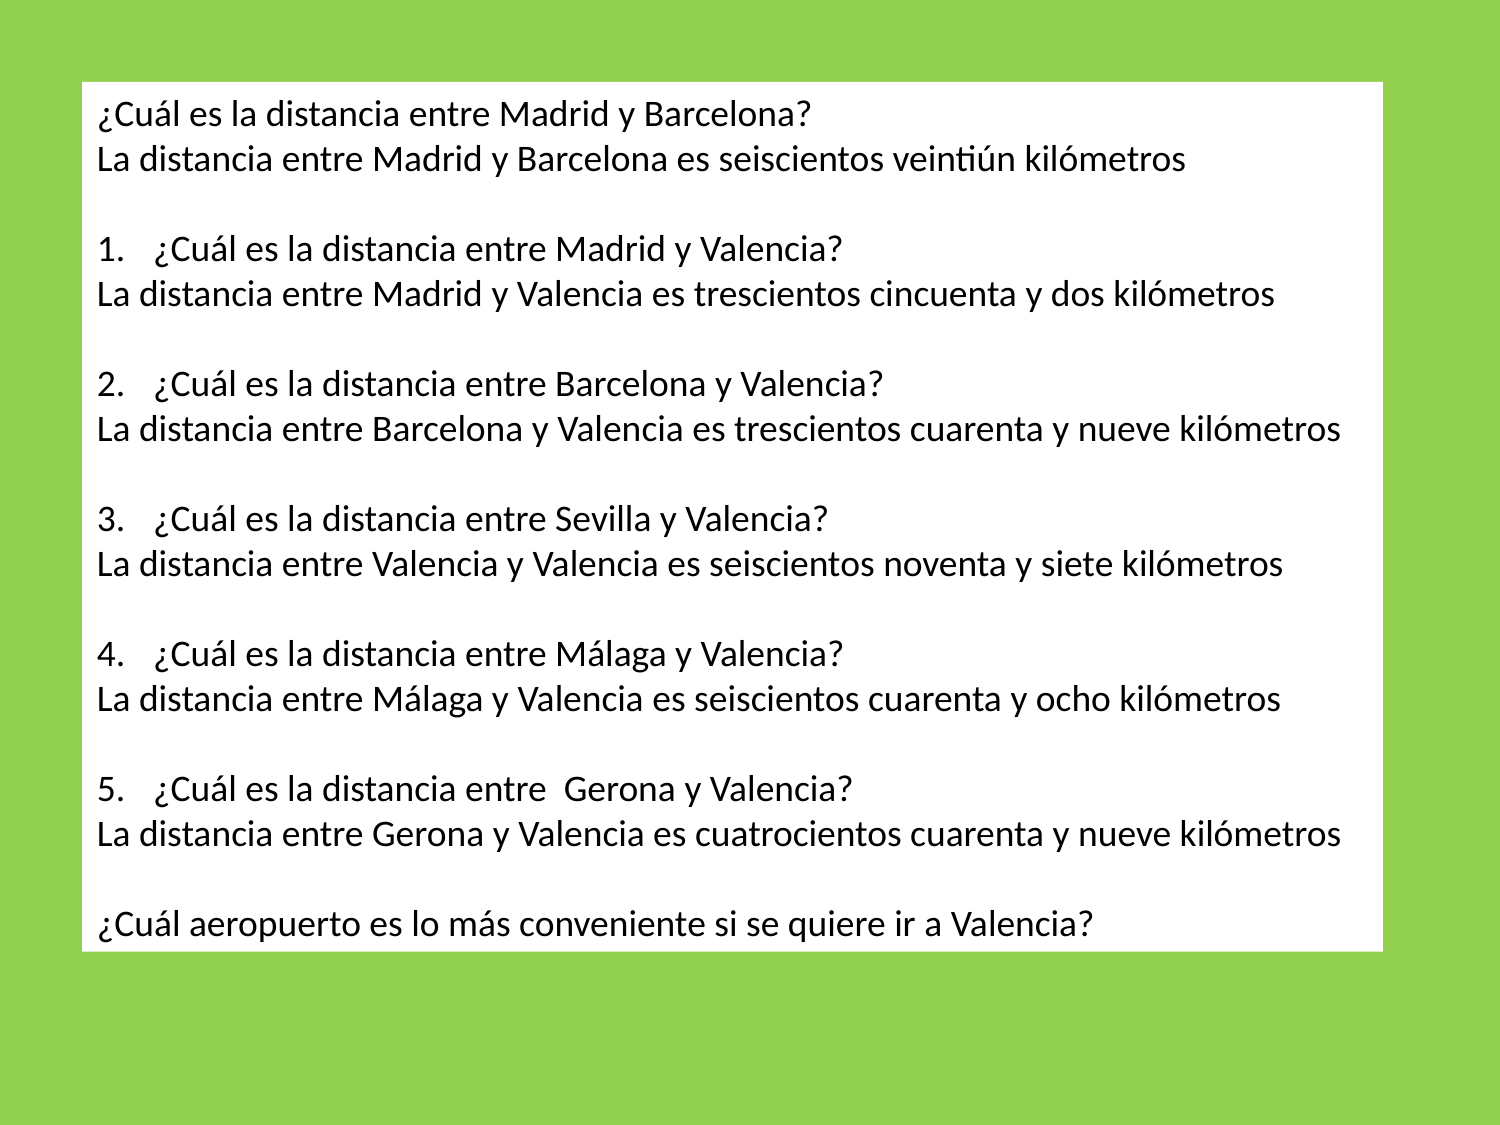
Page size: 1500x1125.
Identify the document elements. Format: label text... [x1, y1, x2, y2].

text_box ¿Cuál es la distancia entre Madrid y Barcelona? La distancia entre Madrid y Barcelona es seiscientos veintiún kilómetros ¿Cuál es la distancia entre Madrid y Valencia? La distancia entre Madrid y Valencia es trescientos cincuenta y dos kilómetros 2. ¿Cuál es la distancia entre Barcelona y Valencia? La distancia entre Barcelona y Valencia es trescientos cuarenta y nueve kilómetros 3. ¿Cuál es la distancia entre Sevilla y Valencia? La distancia entre Valencia y Valencia es seiscientos noventa y siete kilómetros 4. ¿Cuál es la distancia entre Málaga y Valencia? La distancia entre Málaga y Valencia es seiscientos cuarenta y ocho kilómetros ¿Cuál es la distancia entre Gerona y Valencia? La distancia entre Gerona y Valencia es cuatrocientos cuarenta y nueve kilómetros ¿Cuál aeropuerto es lo más conveniente si se quiere ir a Valencia? [82, 81, 1383, 952]
